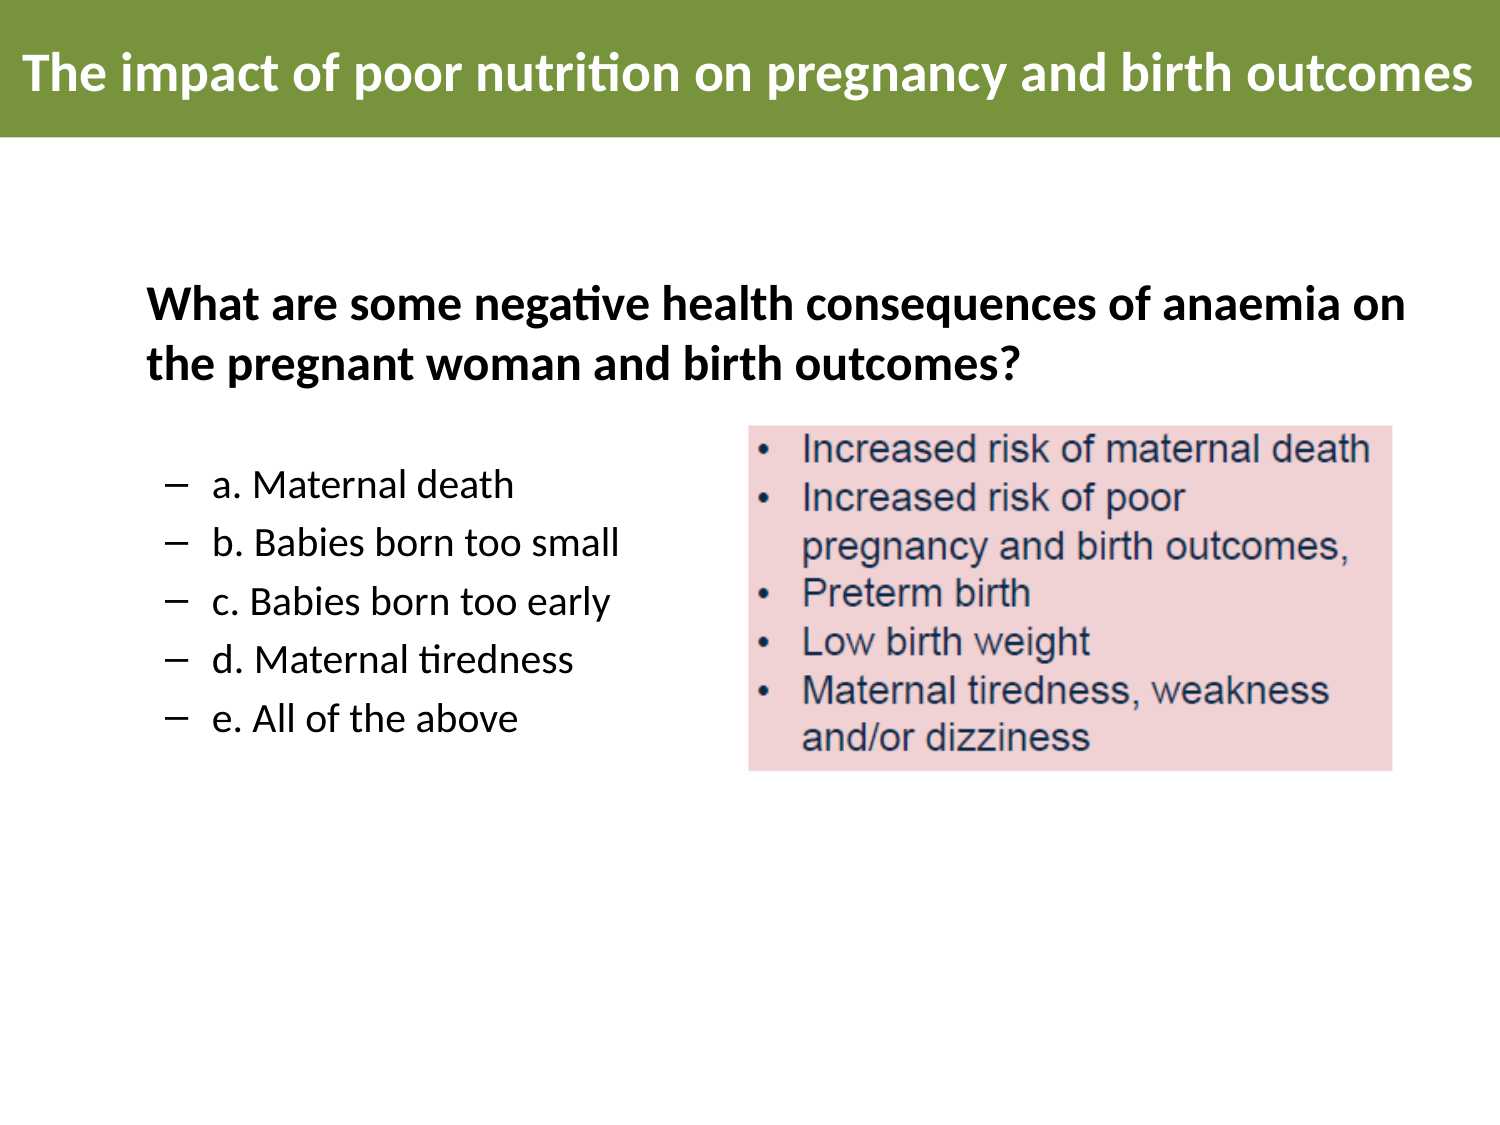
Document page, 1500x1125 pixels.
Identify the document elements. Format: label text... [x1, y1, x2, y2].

picture [747, 424, 1396, 773]
list What are some negative health consequences of anaemia on the pregnant woman and birth outcomes? a. Maternal death b. Babies born too small c. Babies born too early d. Maternal tiredness e. All of the above [75, 262, 1425, 1063]
text_box The impact of poor nutrition on pregnancy and birth outcomes [0, 0, 1500, 138]
